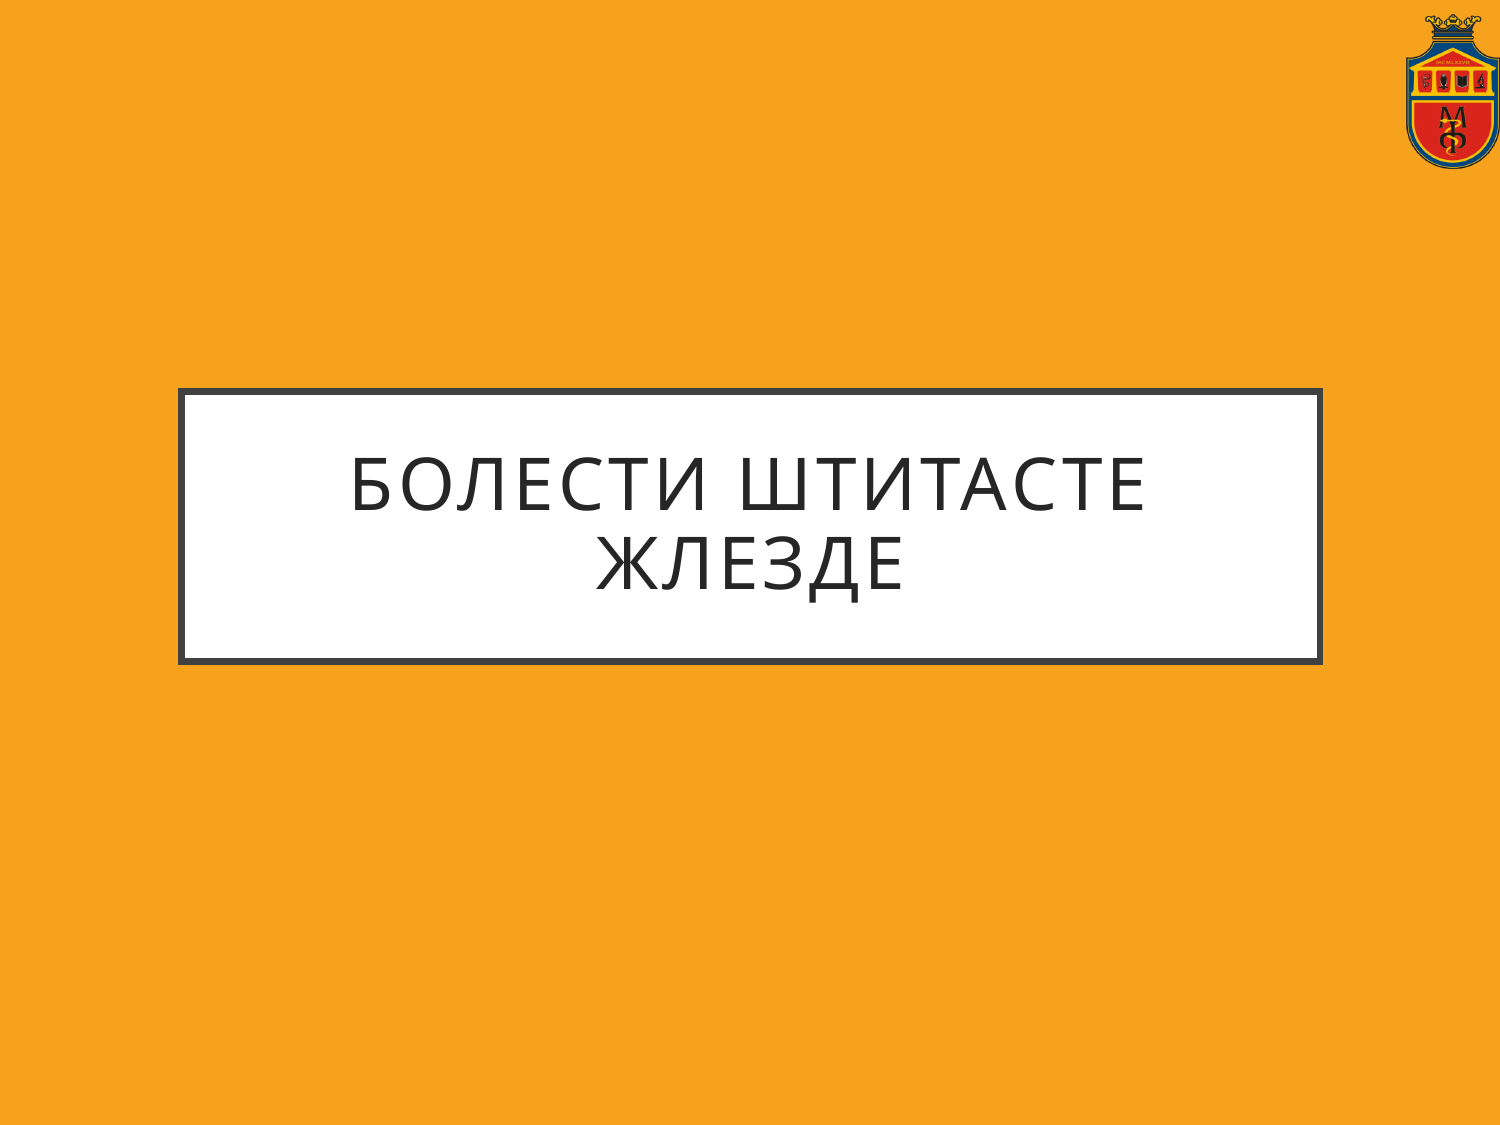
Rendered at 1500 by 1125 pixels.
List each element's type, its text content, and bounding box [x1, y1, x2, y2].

title Болести штитасте жлезде [178, 388, 1323, 665]
picture [1406, 14, 1500, 169]
